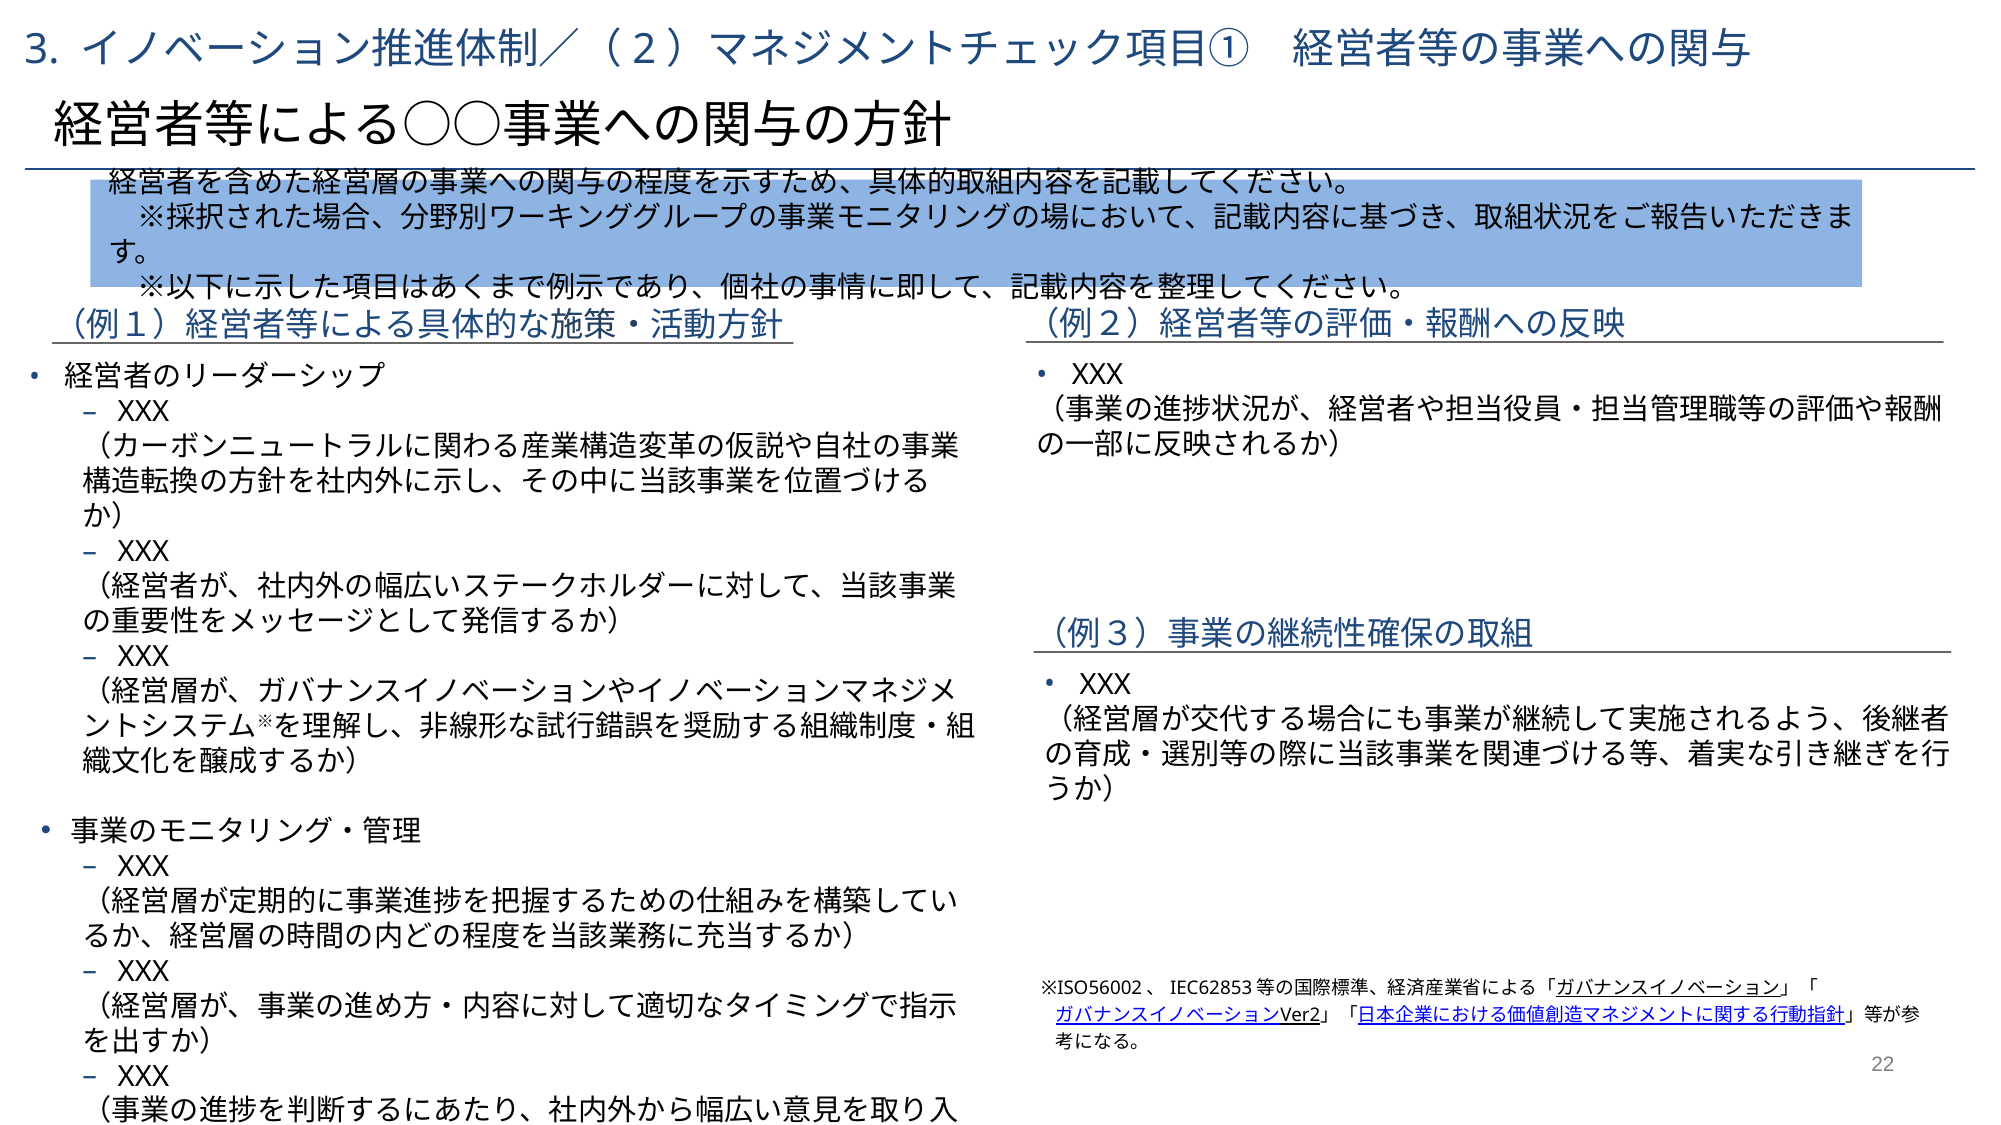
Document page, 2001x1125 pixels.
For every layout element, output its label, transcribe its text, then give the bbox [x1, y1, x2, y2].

text_box 経営者を含めた経営層の事業への関与の程度を示すため、具体的取組内容を記載してください。 ※採択された場合、分野別ワーキンググループの事業モニタリングの場において、記載内容に基づき、取組状況をご報告いただきます。 ※以下に示した項目はあくまで例示であり、個社の事情に即して、記載内容を整理してください。 [90, 179, 1863, 287]
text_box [1033, 604, 1952, 653]
text_box 経営者のリーダーシップ XXX （カーボンニュートラルに関わる産業構造変革の仮説や自社の事業構造転換の方針を社内外に示し、その中に当該事業を位置づけるか） XXX （経営者が、社内外の幅広いステークホルダーに対して、当該事業の重要性をメッセージとして発信するか） XXX （経営層が、ガバナンスイノベーションやイノベーションマネジメントシステム※を理解し、非線形な試行錯誤を奨励する組織制度・組織文化を醸成するか） 事業のモニタリング・管理 XXX （経営層が定期的に事業進捗を把握するための仕組みを構築しているか、経営層の時間の内どの程度を当該業務に充当するか） XXX （経営層が、事業の進め方・内容に対して適切なタイミングで指示を出すか） XXX （事業の進捗を判断するにあたり、社内外から幅広い意見を取り入れるか） XXX （事業化を判断するために、どのようなKPI・条件を予め設定しておくか） [11, 357, 986, 1125]
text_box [1026, 294, 1944, 343]
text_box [52, 295, 794, 344]
text_box 経営者等による○○事業への関与の方針 [53, 99, 1899, 154]
text_box ※ISO56002、IEC62853等の国際標準、経済産業省による「ガバナンスイノベーション」「ガバナンスイノベーションVer2」「日本企業における価値創造マネジメントに関する行動指針」等が参考になる。 [1026, 942, 1948, 1086]
text_box XXX （事業の進捗状況が、経営者や担当役員・担当管理職等の評価や報酬の一部に反映されるか） [1018, 355, 1947, 491]
text_box XXX （経営層が交代する場合にも事業が継続して実施されるよう、後継者の育成・選別等の際に当該事業を関連づける等、着実な引き継ぎを行うか） [1026, 665, 1955, 801]
text_box 3. イノベーション推進体制／（2）マネジメントチェック項目① 経営者等の事業への関与 [24, 28, 1974, 74]
